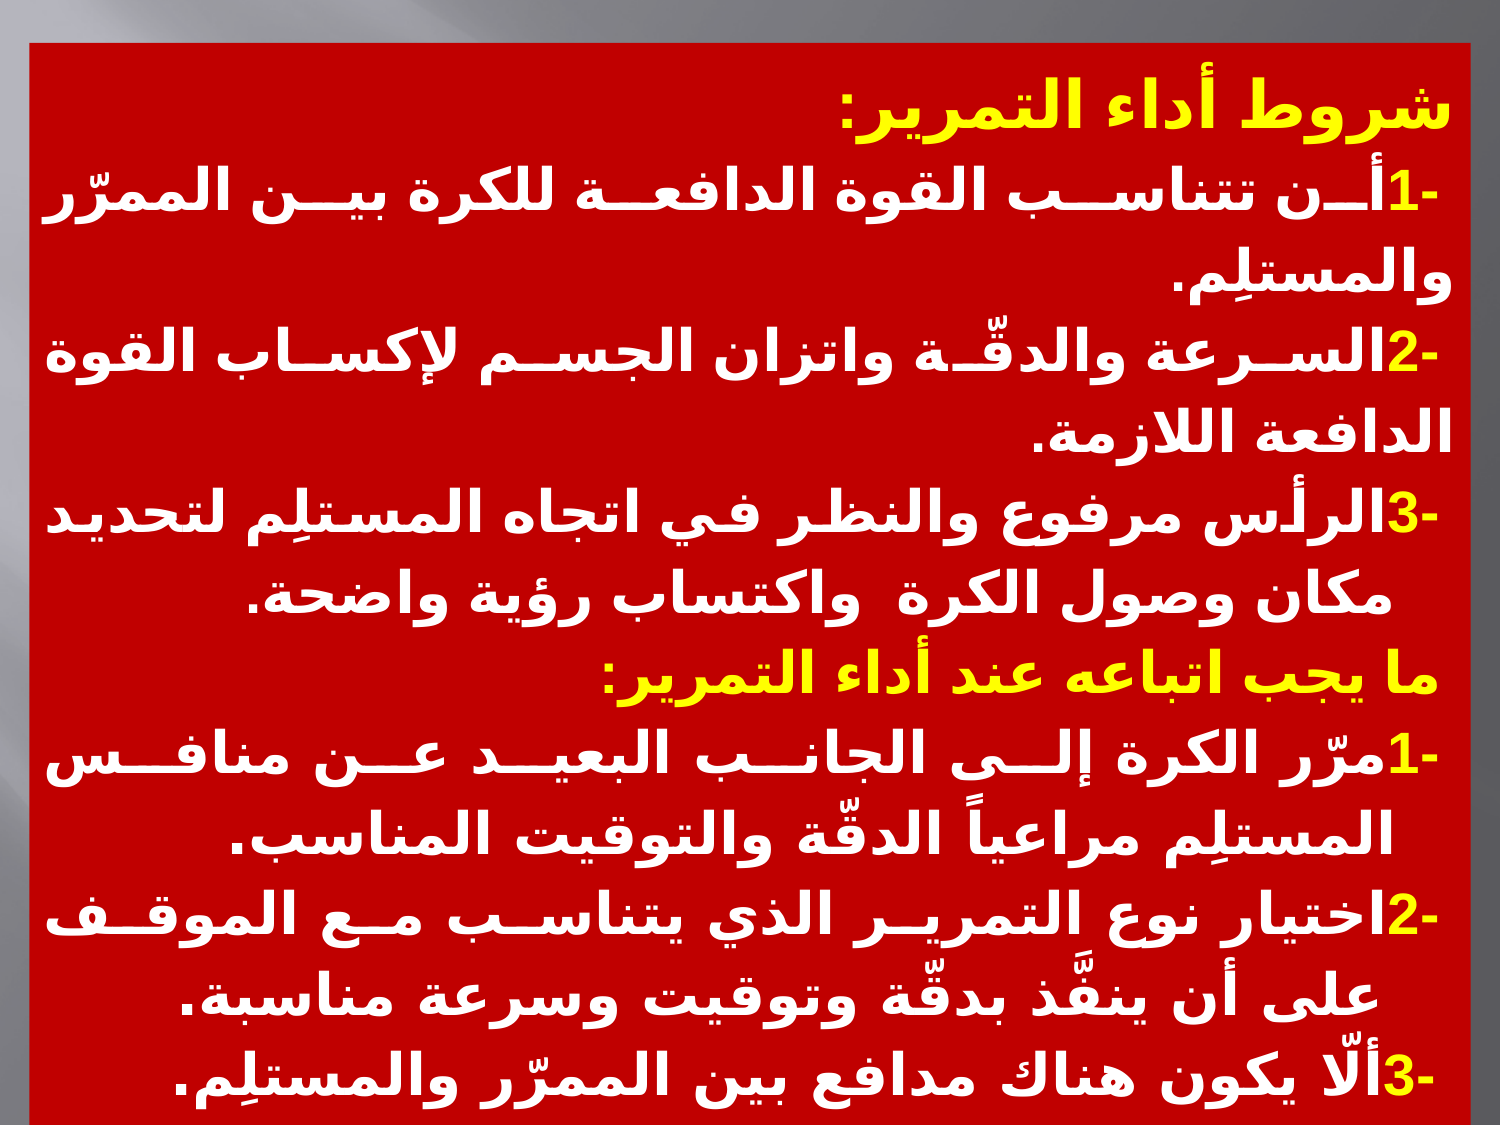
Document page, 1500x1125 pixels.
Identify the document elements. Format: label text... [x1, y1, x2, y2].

text_box شروط أداء التمرير: -1أن تتناسب القوة الدافعة للكرة بين الممرّر والمستلِم. -2السرعة والدقّة واتزان الجسم لإكساب القوة الدافعة اللازمة. -3الرأس مرفوع والنظر في اتجاه المستلِم لتحديد مكان وصول الكرة واكتساب رؤية واضحة. ما يجب اتباعه عند أداء التمرير: -1مرّر الكرة إلى الجانب البعيد عن منافس المستلِم مراعياً الدقّة والتوقيت المناسب. -2اختيار نوع التمرير الذي يتناسب مع الموقف على أن ينفَّذ بدقّة وتوقيت وسرعة مناسبة. -3ألّا يكون هناك مدافع بين الممرّر والمستلِم. -4متابعة الكرة باليدين. -5الاحتفاظ براحتي اليدين (باطن الكفين) بعيداً عن الكرة. [29, 42, 1471, 1125]
